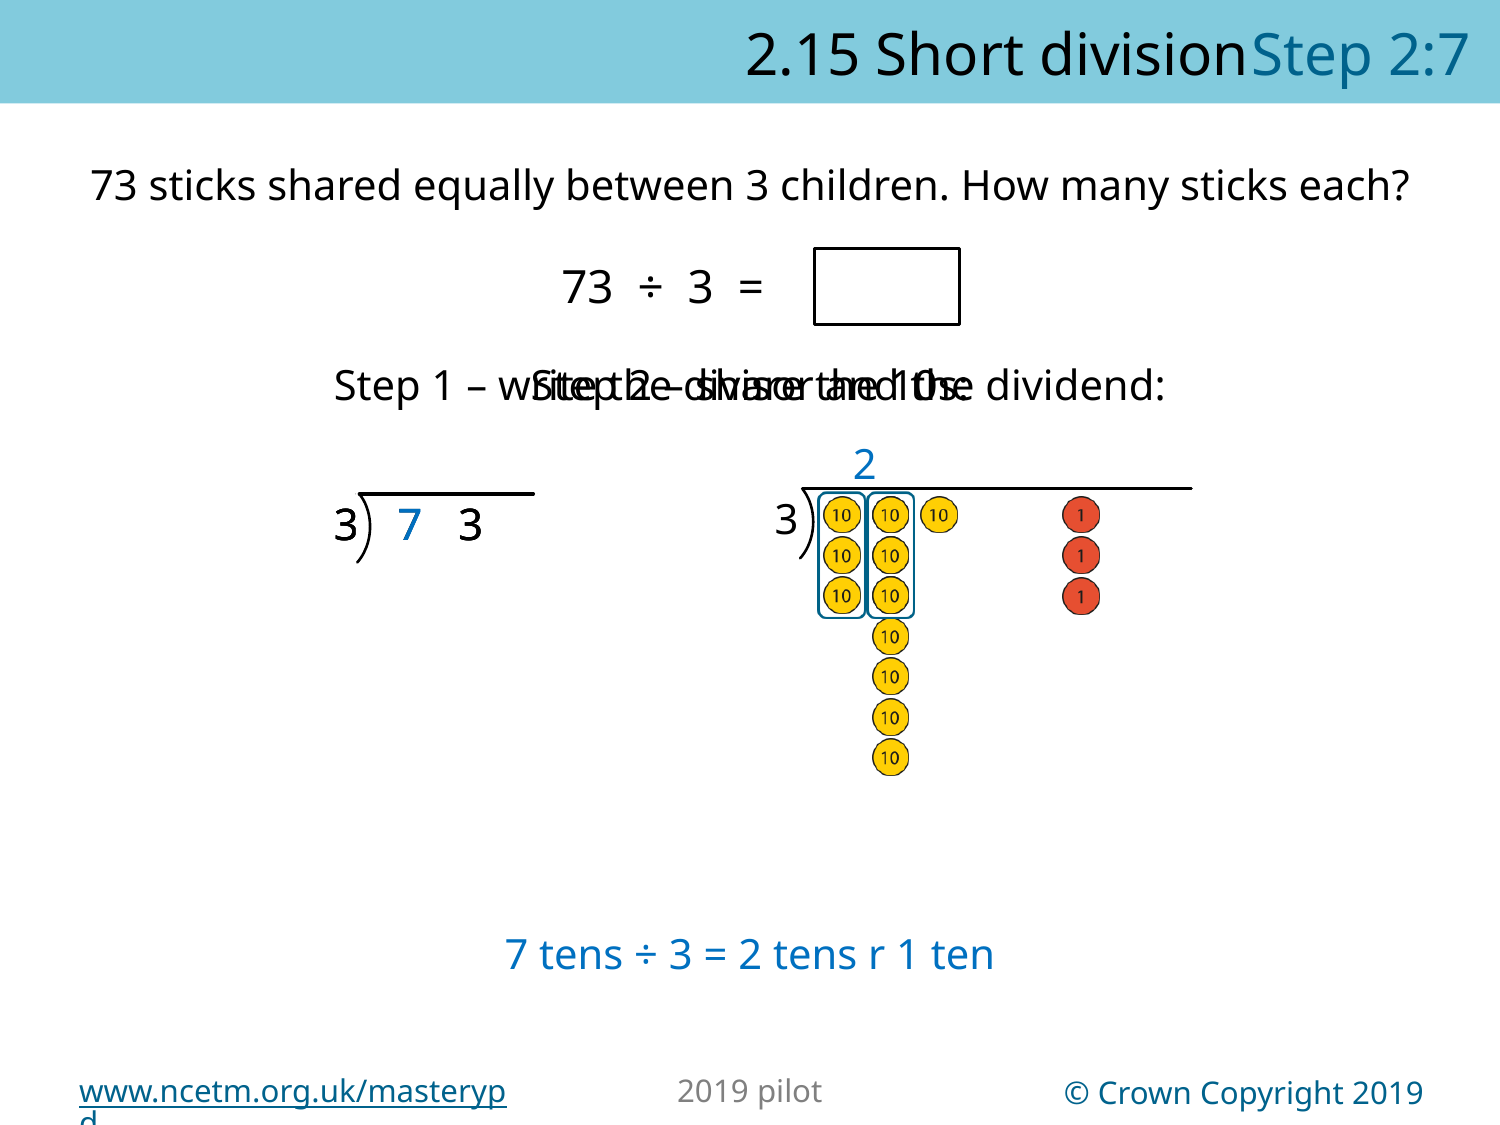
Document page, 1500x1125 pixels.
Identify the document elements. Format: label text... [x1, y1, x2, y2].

text_box Step 1 – write the divisor and the dividend: [985, 351, 1182, 417]
text_box 2 [837, 430, 892, 474]
picture [1062, 577, 1100, 616]
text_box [823, 580, 861, 615]
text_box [328, 431, 558, 578]
text_box 73 sticks shared equally between 3 children. How many sticks each? [74, 150, 1425, 216]
text_box Step 1 – write the divisor and the dividend: [318, 351, 515, 417]
picture [871, 738, 910, 776]
text_box 7 tens ÷ 3 = 2 tens r 1 ten [489, 920, 1011, 986]
picture [870, 572, 912, 616]
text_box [540, 248, 960, 325]
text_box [871, 626, 910, 736]
text_box Step 2 – share the 10s: [515, 351, 985, 417]
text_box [740, 475, 1192, 572]
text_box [297, 481, 538, 575]
list 2.15 Short division Step 2:7 [0, 0, 1500, 104]
